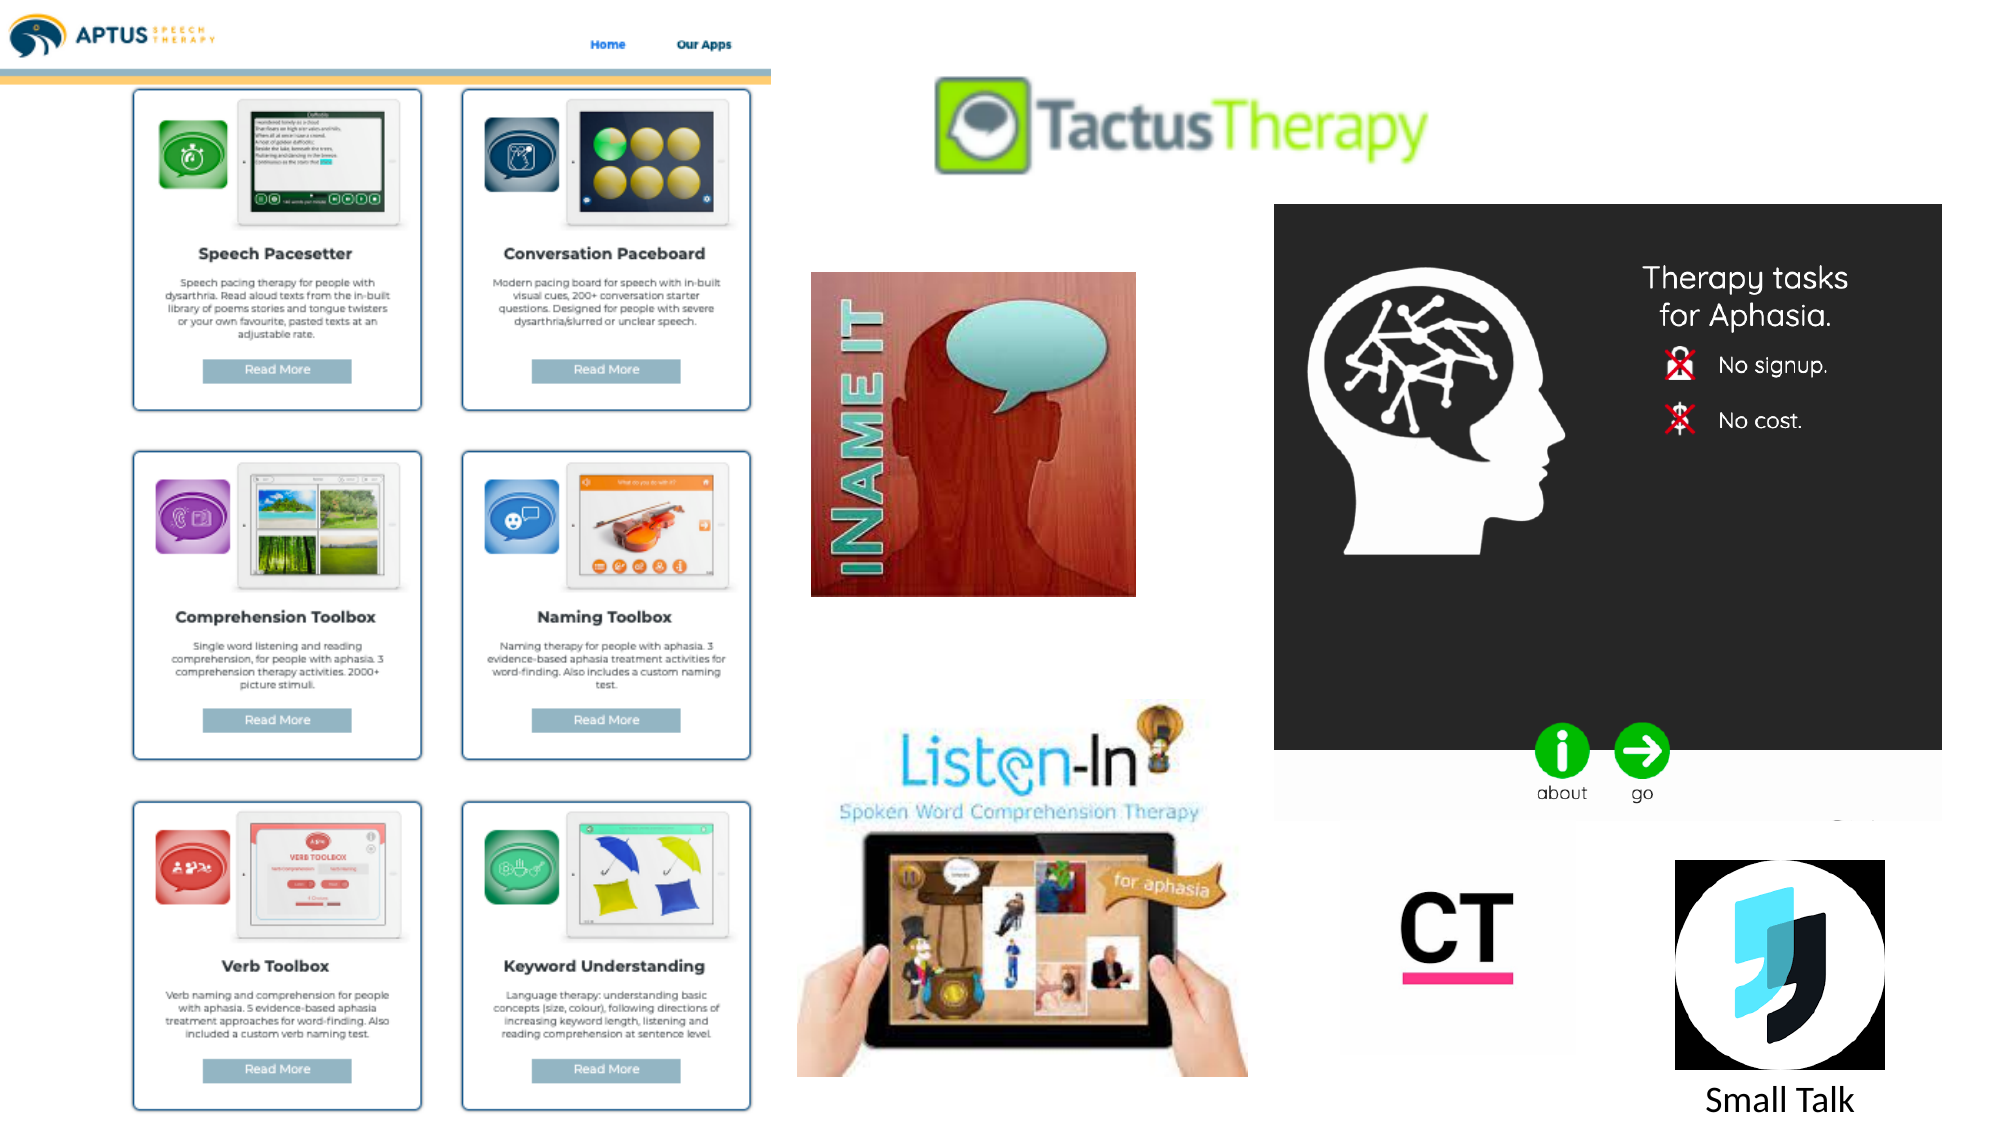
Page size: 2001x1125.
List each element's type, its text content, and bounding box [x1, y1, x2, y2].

picture [811, 272, 1136, 597]
picture [0, 0, 771, 1125]
text_box Small Talk [1690, 1070, 1870, 1125]
picture [1675, 860, 1885, 1070]
picture [909, 48, 1942, 1055]
picture [797, 699, 1248, 1077]
